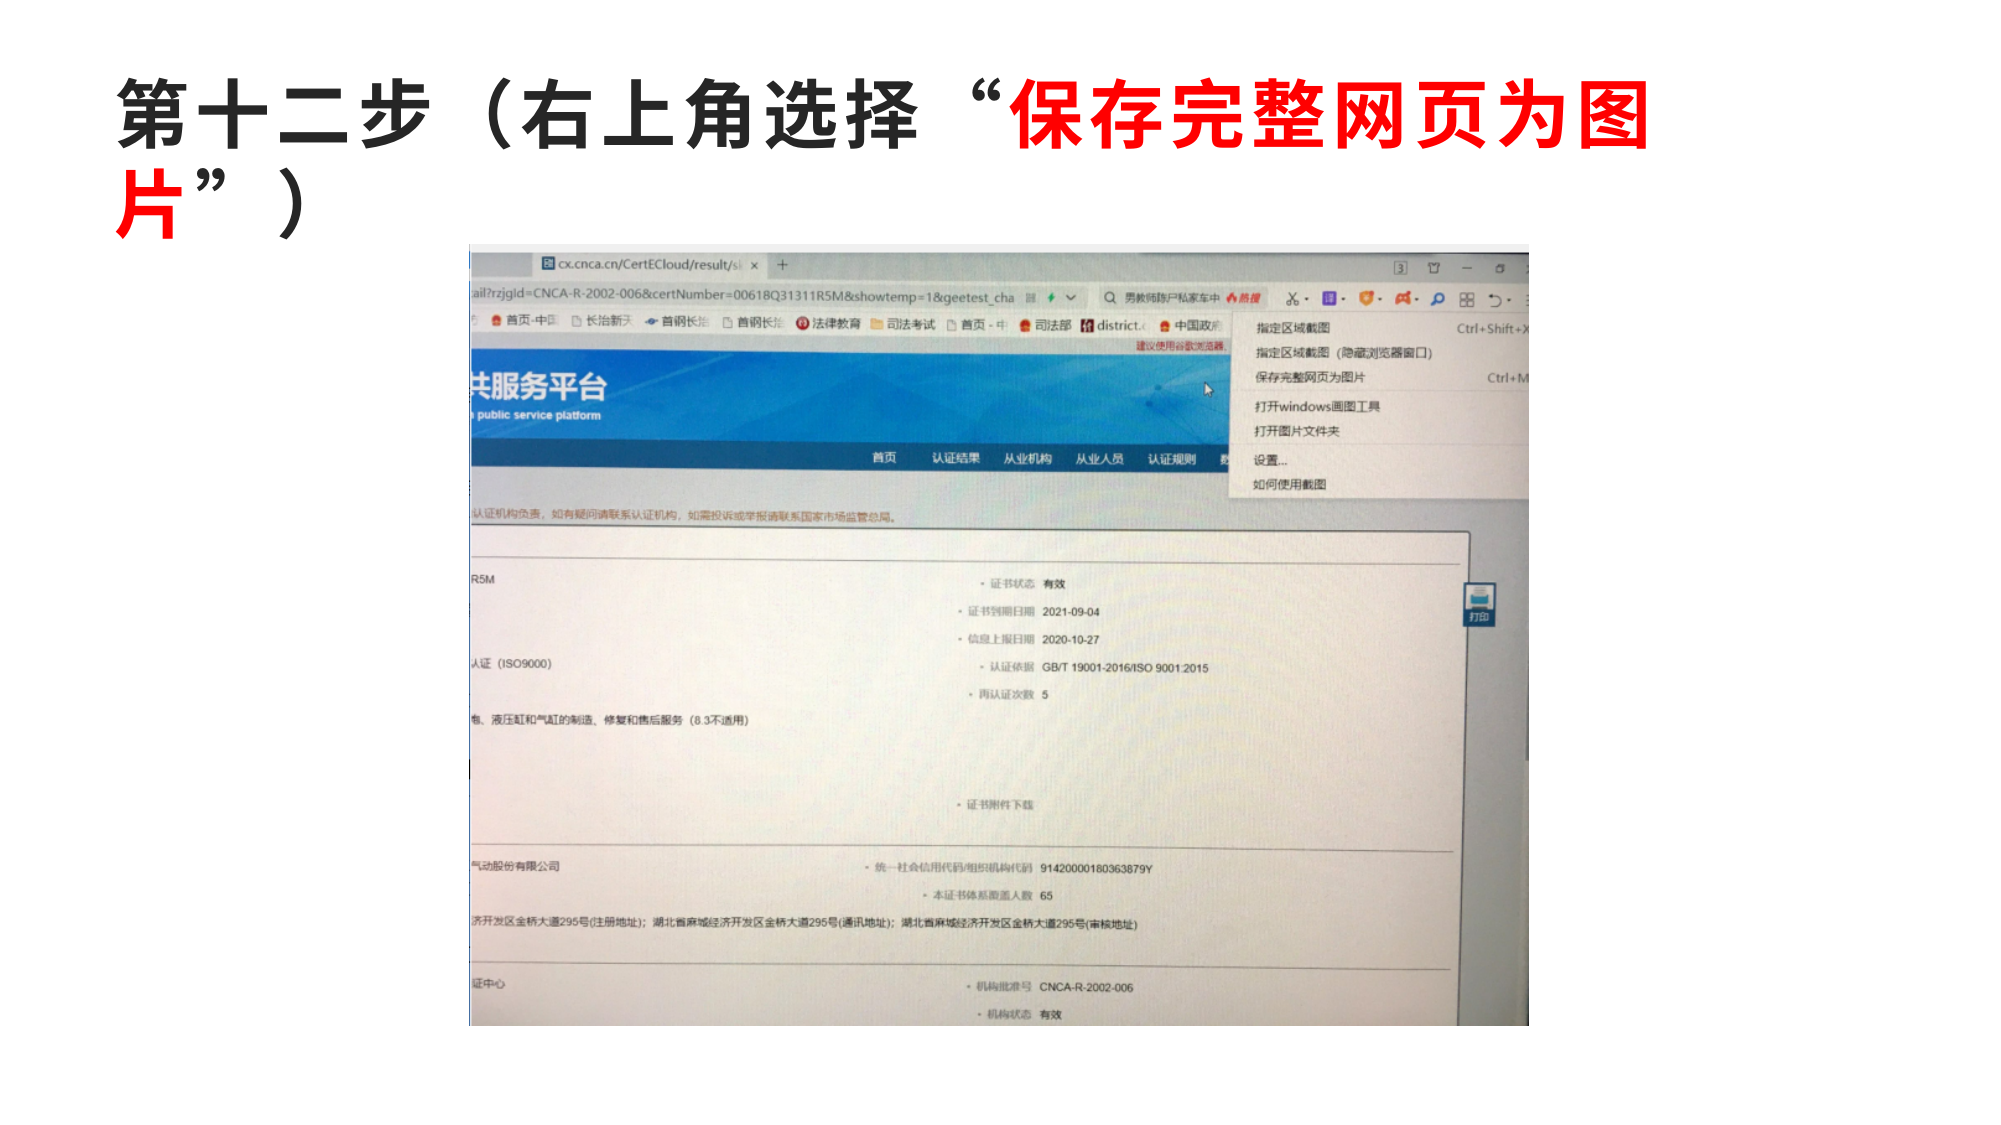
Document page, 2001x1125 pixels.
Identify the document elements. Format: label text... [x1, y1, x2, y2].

title 第十二步（右上角选择“保存完整网页为图片”） [99, 99, 1900, 216]
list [469, 244, 1529, 1026]
